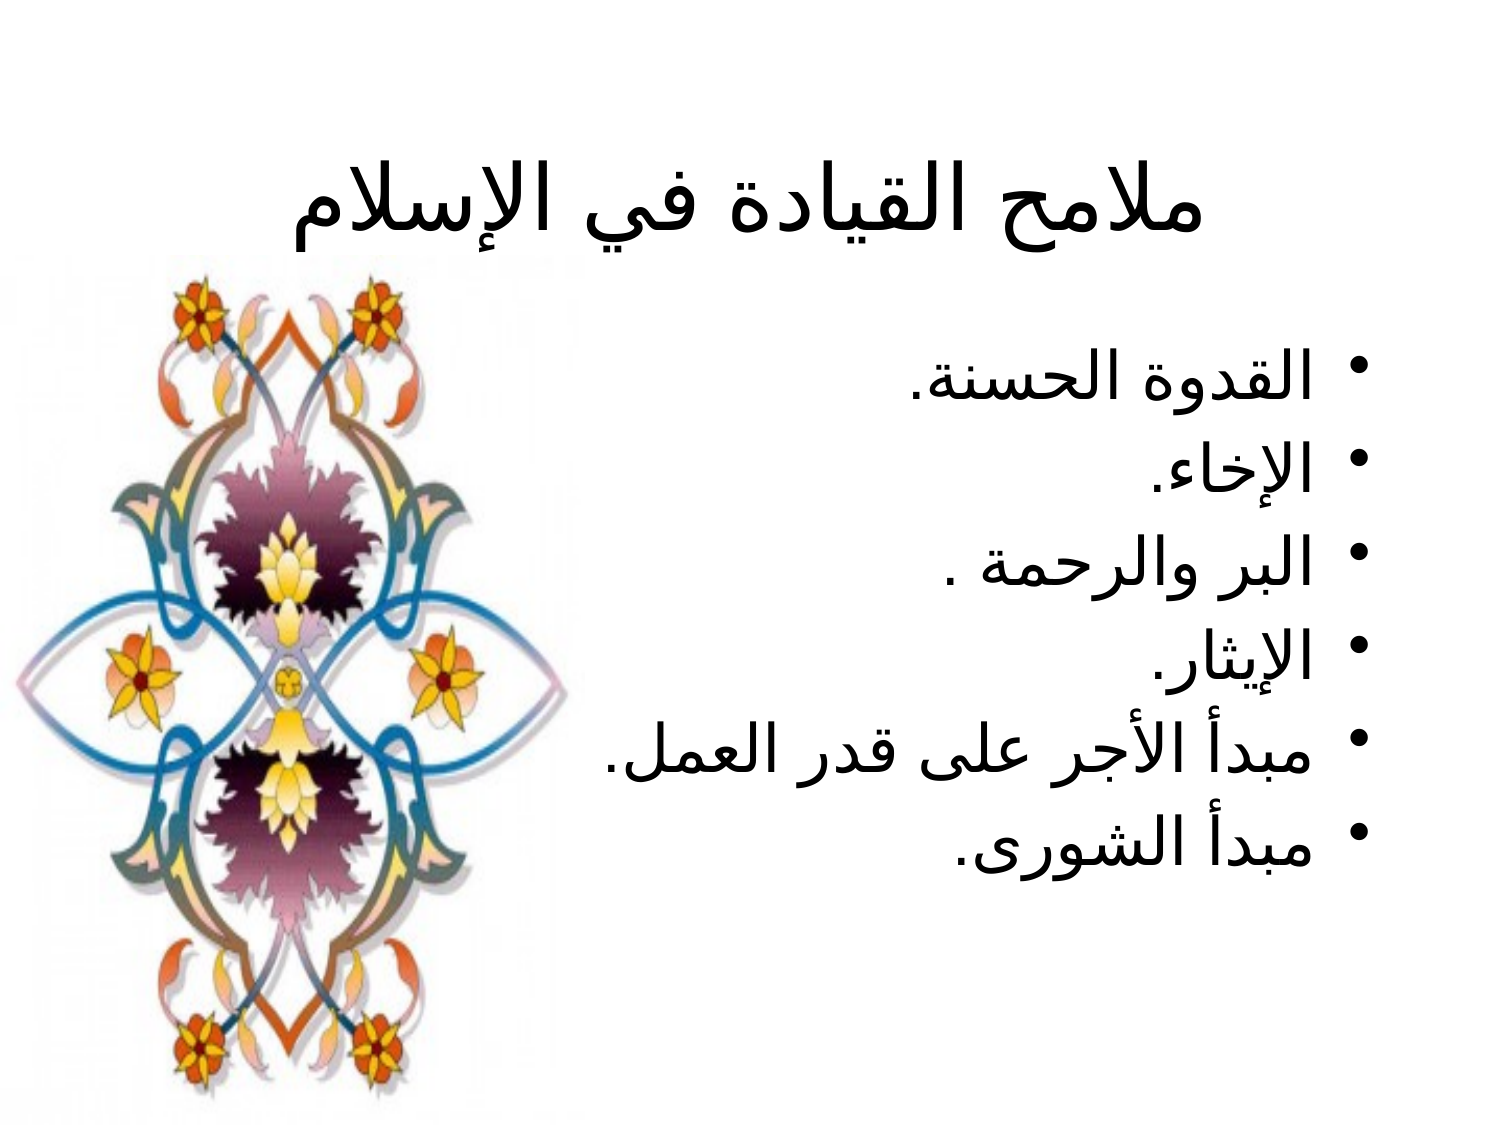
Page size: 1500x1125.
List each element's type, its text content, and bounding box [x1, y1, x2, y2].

picture [0, 255, 585, 1125]
list القدوة الحسنة. الإخاء. البر والرحمة . الإيثار. مبدأ الأجر على قدر العمل. مبدأ الشورى. [588, 324, 1388, 1001]
title ملامح القيادة في الإسلام [112, 99, 1388, 288]
